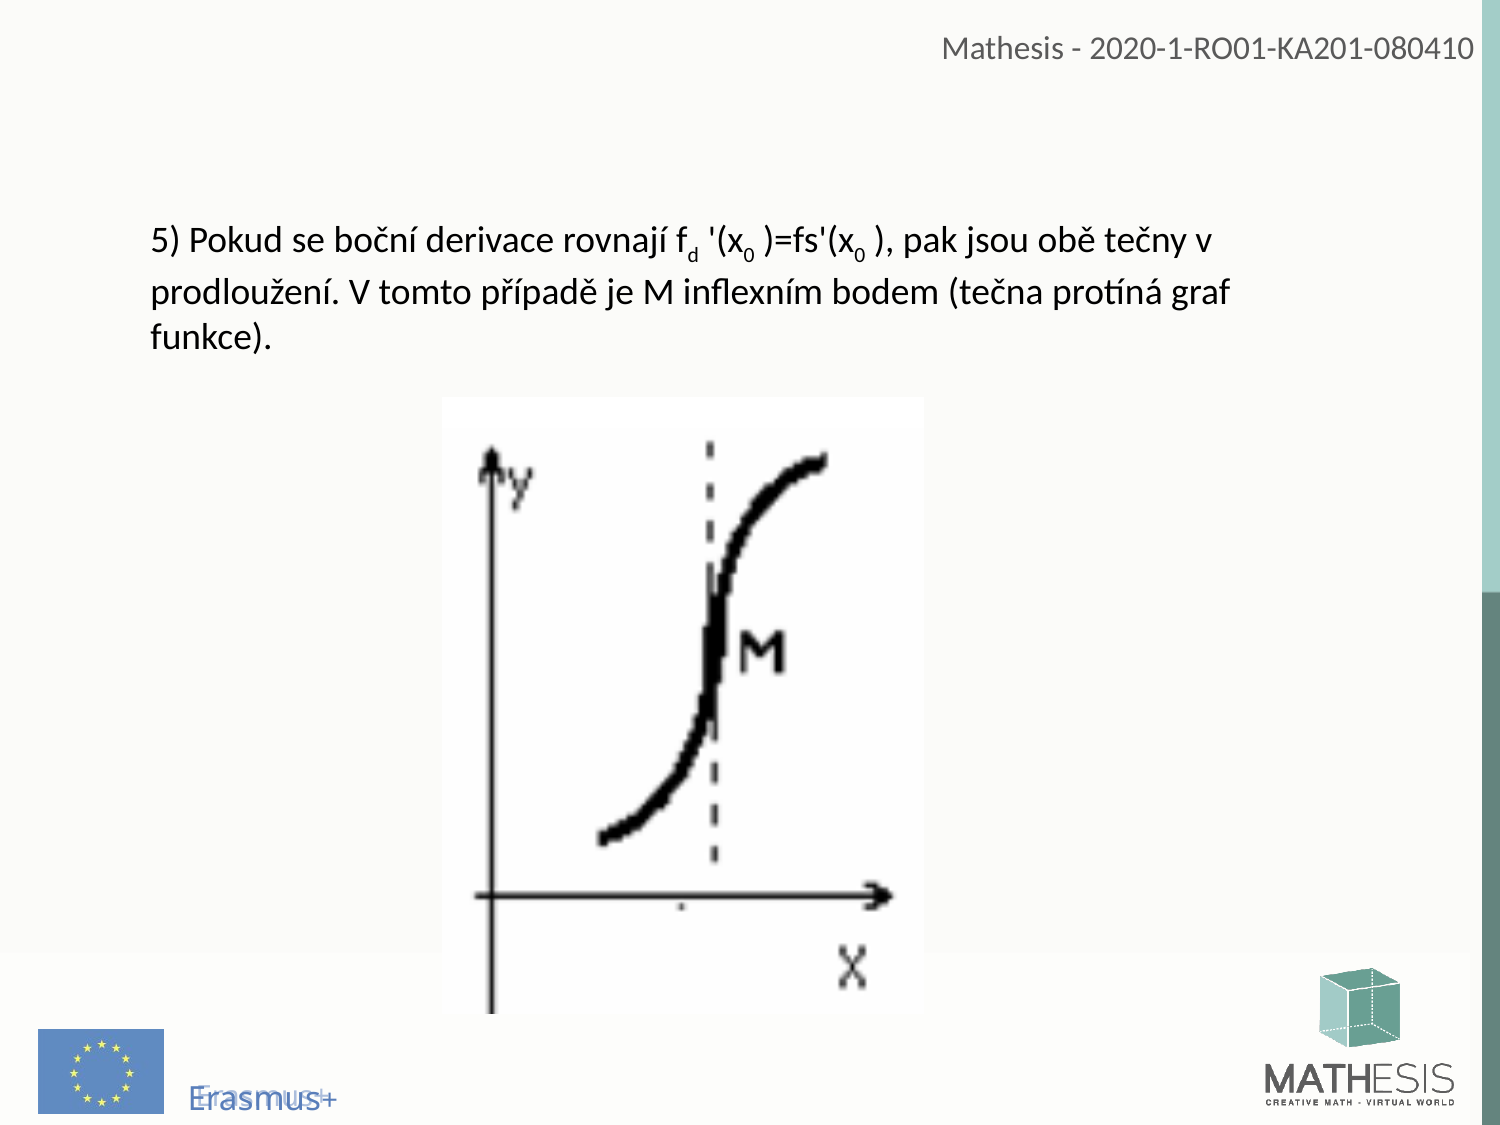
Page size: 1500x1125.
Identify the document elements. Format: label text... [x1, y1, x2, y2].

picture [442, 396, 924, 1015]
text_box 5) Pokud se boční derivace rovnají fd '(x0 )=fs'(x0 ), pak jsou obě tečny v prodloužení. V tomto případě je M inflexním bodem (tečna protíná graf funkce). [135, 208, 1258, 364]
